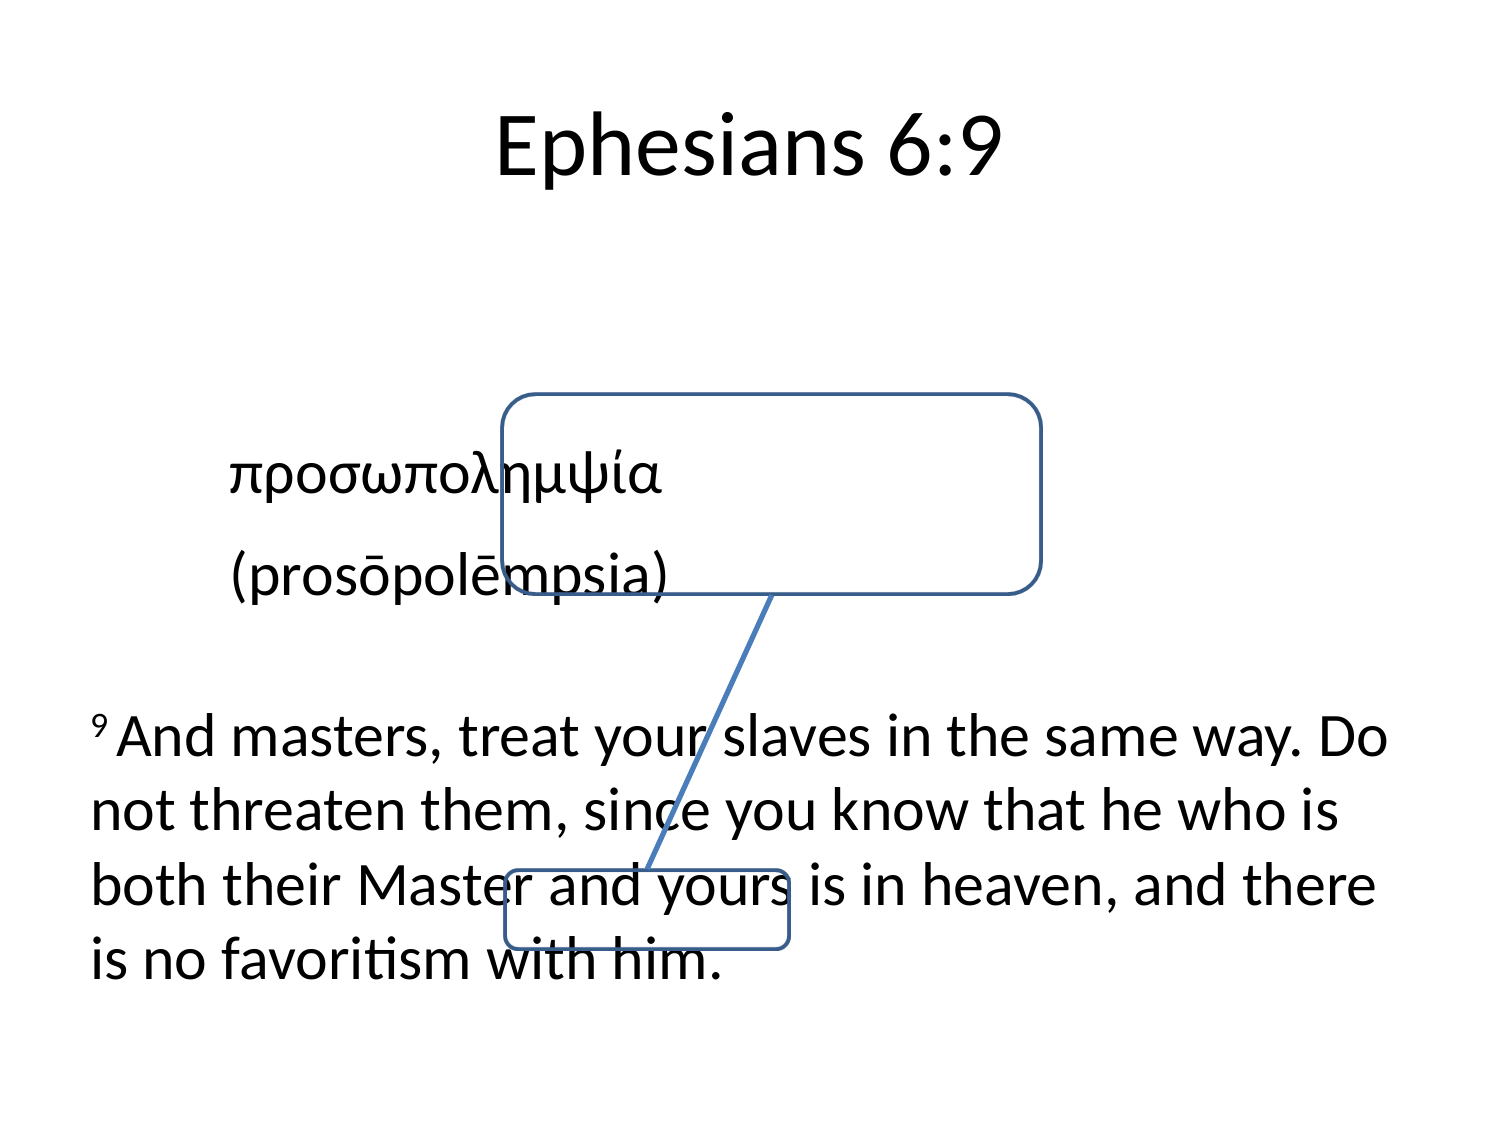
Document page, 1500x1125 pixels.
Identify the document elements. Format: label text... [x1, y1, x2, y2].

list προσωπολημψία (prosōpolēmpsia) 9 And masters, treat your slaves in the same way. Do not threaten them, since you know that he who is both their Master and yours is in heaven, and there is no favoritism with him. [75, 262, 1425, 1005]
picture [503, 868, 791, 952]
title Ephesians 6:9 [75, 45, 1425, 233]
picture [500, 391, 1043, 596]
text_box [646, 594, 772, 870]
